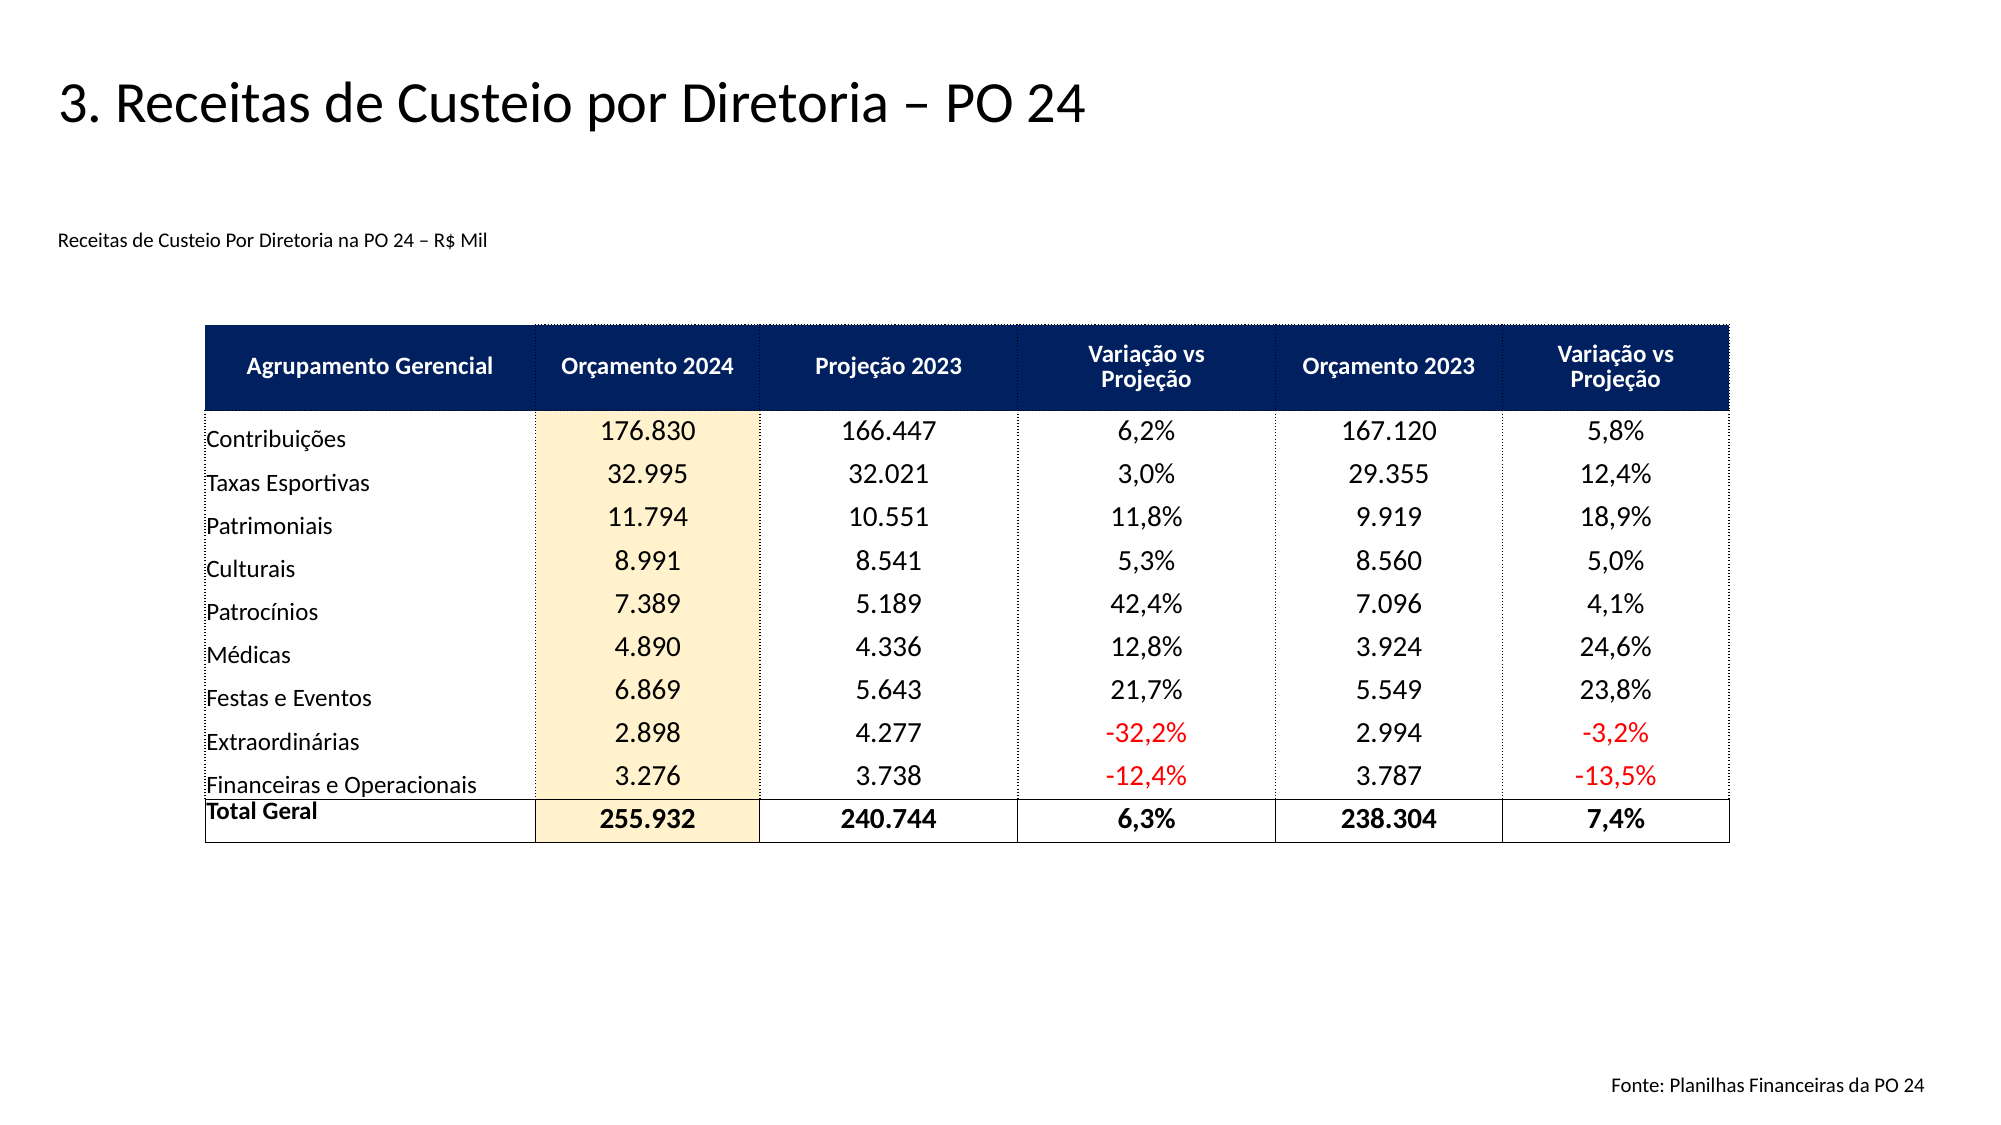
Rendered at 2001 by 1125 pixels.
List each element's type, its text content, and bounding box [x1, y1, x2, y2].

table_cell 6.869 [536, 670, 760, 713]
table_cell 24,6% [1502, 627, 1729, 670]
table_cell Contribuições [205, 411, 536, 454]
table_cell 3.276 [536, 756, 760, 799]
table_cell 11,8% [1018, 497, 1276, 540]
table_cell -13,5% [1502, 756, 1729, 799]
table_cell 12,4% [1502, 454, 1729, 497]
table_cell 5,8% [1502, 411, 1729, 454]
table_cell 4.890 [536, 627, 760, 670]
table_cell 5,0% [1502, 540, 1729, 584]
text_box Receitas de Custeio Por Diretoria na PO 24 – R$ Mil [43, 219, 535, 259]
table_header Variação vs Projeção [1018, 325, 1276, 411]
table_cell 4,1% [1502, 584, 1729, 627]
table_cell 32.021 [760, 454, 1018, 497]
table_header Orçamento 2023 [1276, 325, 1502, 411]
table_cell Patrocínios [205, 584, 536, 627]
table_cell -12,4% [1018, 756, 1276, 799]
table_cell 6,2% [1018, 411, 1276, 454]
table_cell 23,8% [1502, 670, 1729, 713]
table_cell 21,7% [1018, 670, 1276, 713]
text_box 3. Receitas de Custeio por Diretoria – PO 24 [43, 56, 1450, 141]
table_cell 3,0% [1018, 454, 1276, 497]
table_cell 7,4% [1503, 800, 1729, 842]
table_header Agrupamento Gerencial [205, 325, 536, 411]
table_header Projeção 2023 [760, 325, 1018, 411]
table_cell Festas e Eventos [205, 670, 536, 713]
table_cell 3.787 [1276, 756, 1502, 799]
table_cell 166.447 [760, 411, 1018, 454]
table_cell 167.120 [1276, 411, 1502, 454]
table_cell 8.560 [1276, 540, 1502, 584]
table_header Orçamento 2024 [536, 325, 760, 411]
table_cell 7.389 [536, 584, 760, 627]
table_cell 42,4% [1018, 584, 1276, 627]
table_cell 238.304 [1276, 800, 1502, 842]
table_cell -3,2% [1502, 713, 1729, 756]
table_cell 255.932 [536, 800, 759, 842]
table_cell 9.919 [1276, 497, 1502, 540]
table_cell 3.738 [760, 756, 1018, 799]
table_cell 8.541 [760, 540, 1018, 584]
table_cell 5.643 [760, 670, 1018, 713]
table_cell 4.277 [760, 713, 1018, 756]
table_cell Culturais [205, 540, 536, 584]
table_cell Extraordinárias [205, 713, 536, 756]
table_cell -32,2% [1018, 713, 1276, 756]
table_cell 8.991 [536, 540, 760, 584]
text_box Fonte: Planilhas Financeiras da PO 24 [1596, 1064, 1974, 1105]
table_cell 29.355 [1276, 454, 1502, 497]
table_cell Financeiras e Operacionais [205, 756, 536, 799]
table_header Variação vs Projeção [1502, 325, 1729, 411]
table_cell 6,3% [1018, 800, 1275, 842]
table_cell 18,9% [1502, 497, 1729, 540]
table_cell Total Geral [206, 800, 535, 842]
table_cell 12,8% [1018, 627, 1276, 670]
table_cell 2.898 [536, 713, 760, 756]
table_cell 5,3% [1018, 540, 1276, 584]
table_cell 3.924 [1276, 627, 1502, 670]
table_cell 5.549 [1276, 670, 1502, 713]
table_cell 4.336 [760, 627, 1018, 670]
table_cell 5.189 [760, 584, 1018, 627]
table_cell 32.995 [536, 454, 760, 497]
table_cell 7.096 [1276, 584, 1502, 627]
table_cell Patrimoniais [205, 497, 536, 540]
table_cell 10.551 [760, 497, 1018, 540]
table_cell Taxas Esportivas [205, 454, 536, 497]
table_cell 11.794 [536, 497, 760, 540]
table_cell 2.994 [1276, 713, 1502, 756]
table_cell Médicas [205, 627, 536, 670]
table_cell 176.830 [536, 411, 760, 454]
table_cell 240.744 [760, 800, 1017, 842]
